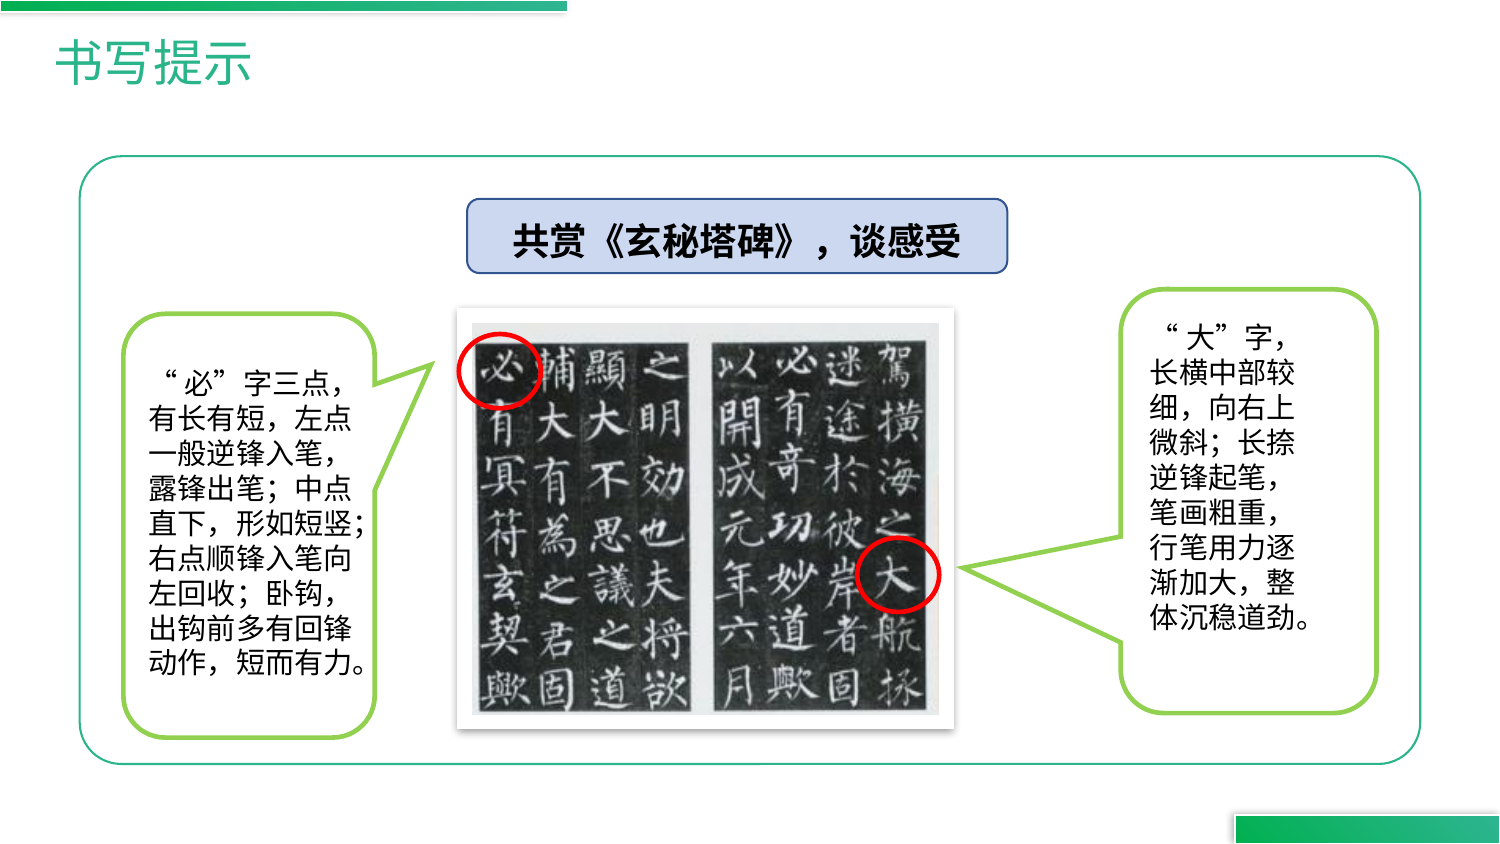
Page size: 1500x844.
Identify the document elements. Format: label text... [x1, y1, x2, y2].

text_box [457, 343, 471, 399]
text_box [122, 312, 433, 739]
text_box [466, 197, 1009, 275]
text_box 共赏《玄秘塔碑》，谈感受 [501, 212, 1096, 269]
text_box “大”字，长横中部较细，向右上微斜；长捺逆锋起笔，笔画粗重，行笔用力逐渐加大，整体沉稳道劲。 [1138, 313, 1331, 640]
picture [471, 322, 940, 715]
text_box [959, 288, 1378, 715]
list 书写提示 [41, 32, 382, 94]
text_box “必”字三点，有长有短，左点一般逆锋入笔，露锋出笔；中点直下，形如短竖；右点顺锋入笔向左回收；卧钩，出钩前多有回锋动作，短而有力。 [137, 359, 371, 686]
